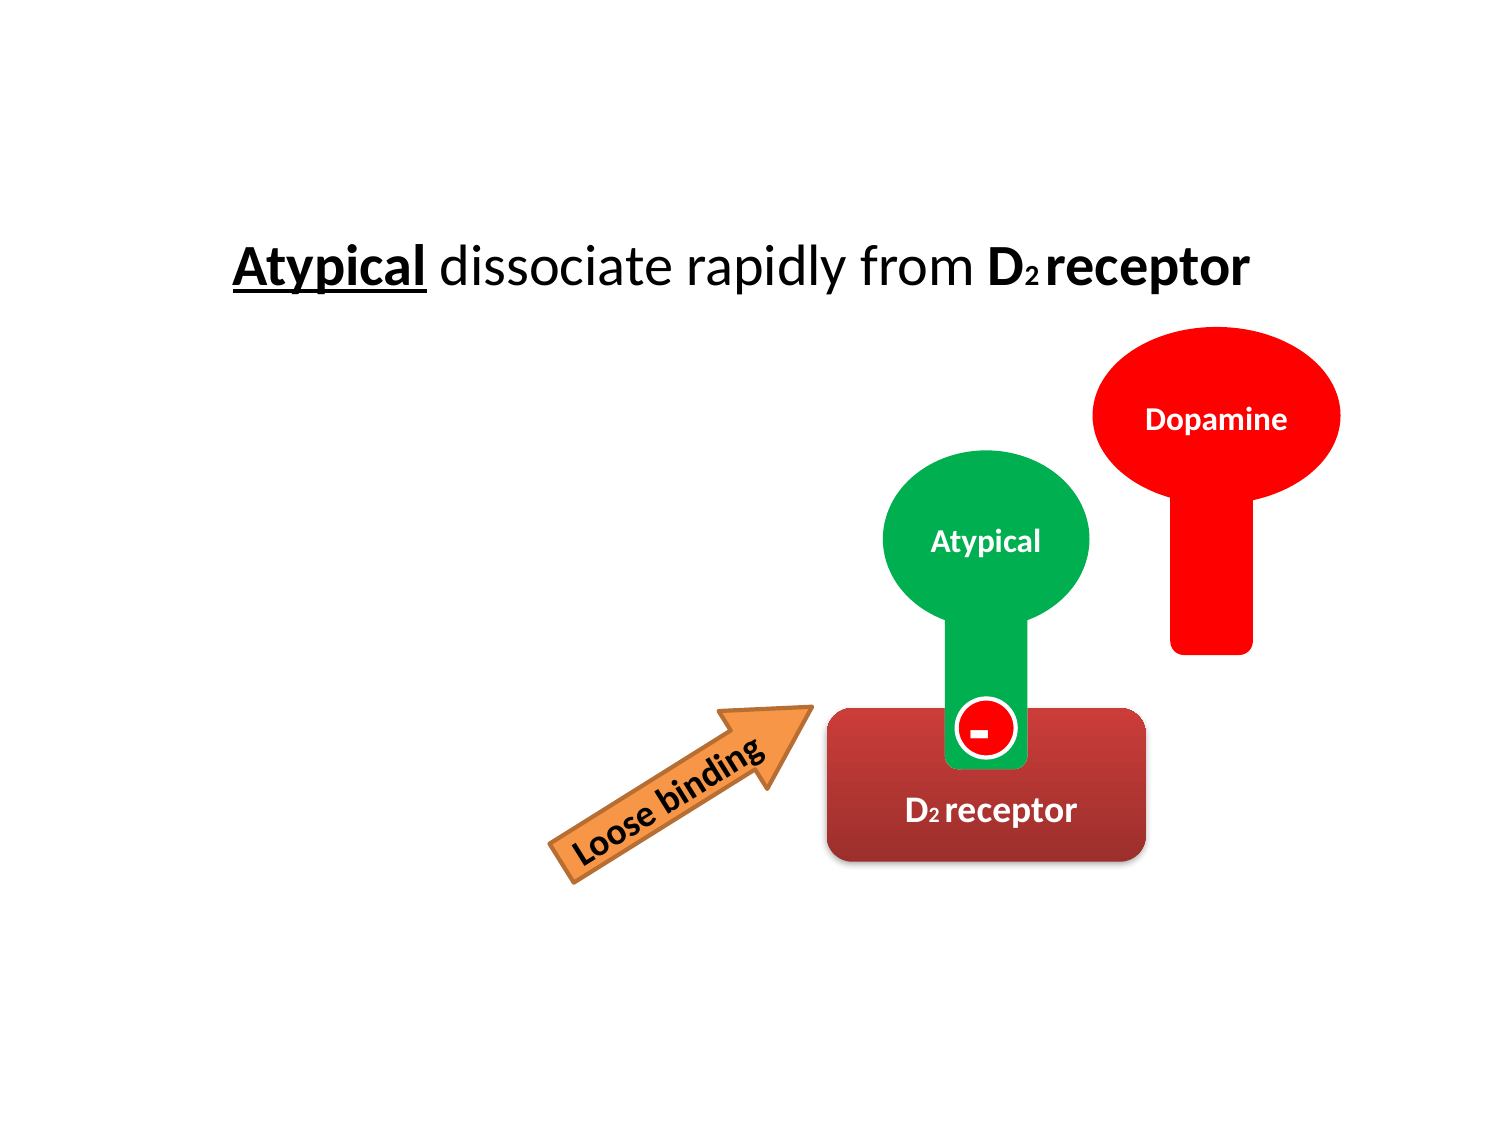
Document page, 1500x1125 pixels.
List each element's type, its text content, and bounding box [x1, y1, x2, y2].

text_box Loose binding [547, 704, 814, 885]
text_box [882, 450, 1090, 770]
text_box Atypical dissociate rapidly from D2 receptor [202, 219, 1267, 305]
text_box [1092, 326, 1341, 656]
text_box D2 receptor [826, 708, 1146, 862]
